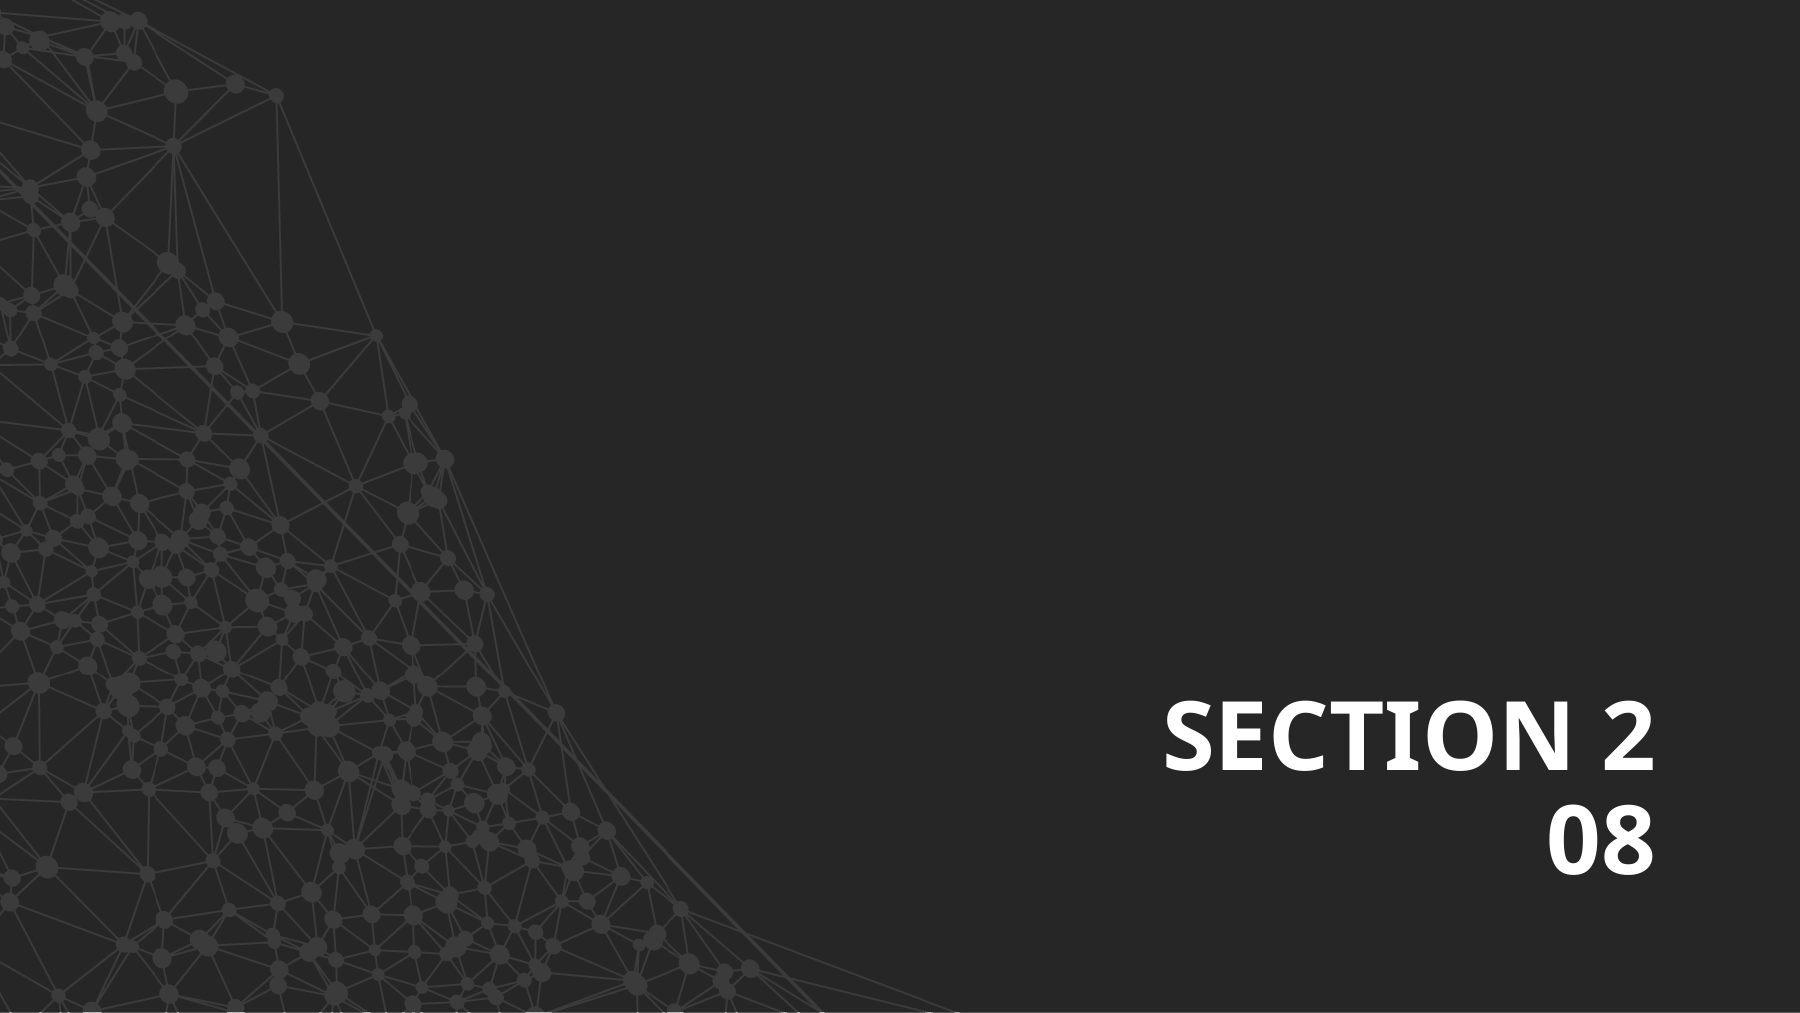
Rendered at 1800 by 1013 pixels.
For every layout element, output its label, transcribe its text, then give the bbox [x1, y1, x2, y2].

title Section 2 08 [669, 676, 1672, 903]
